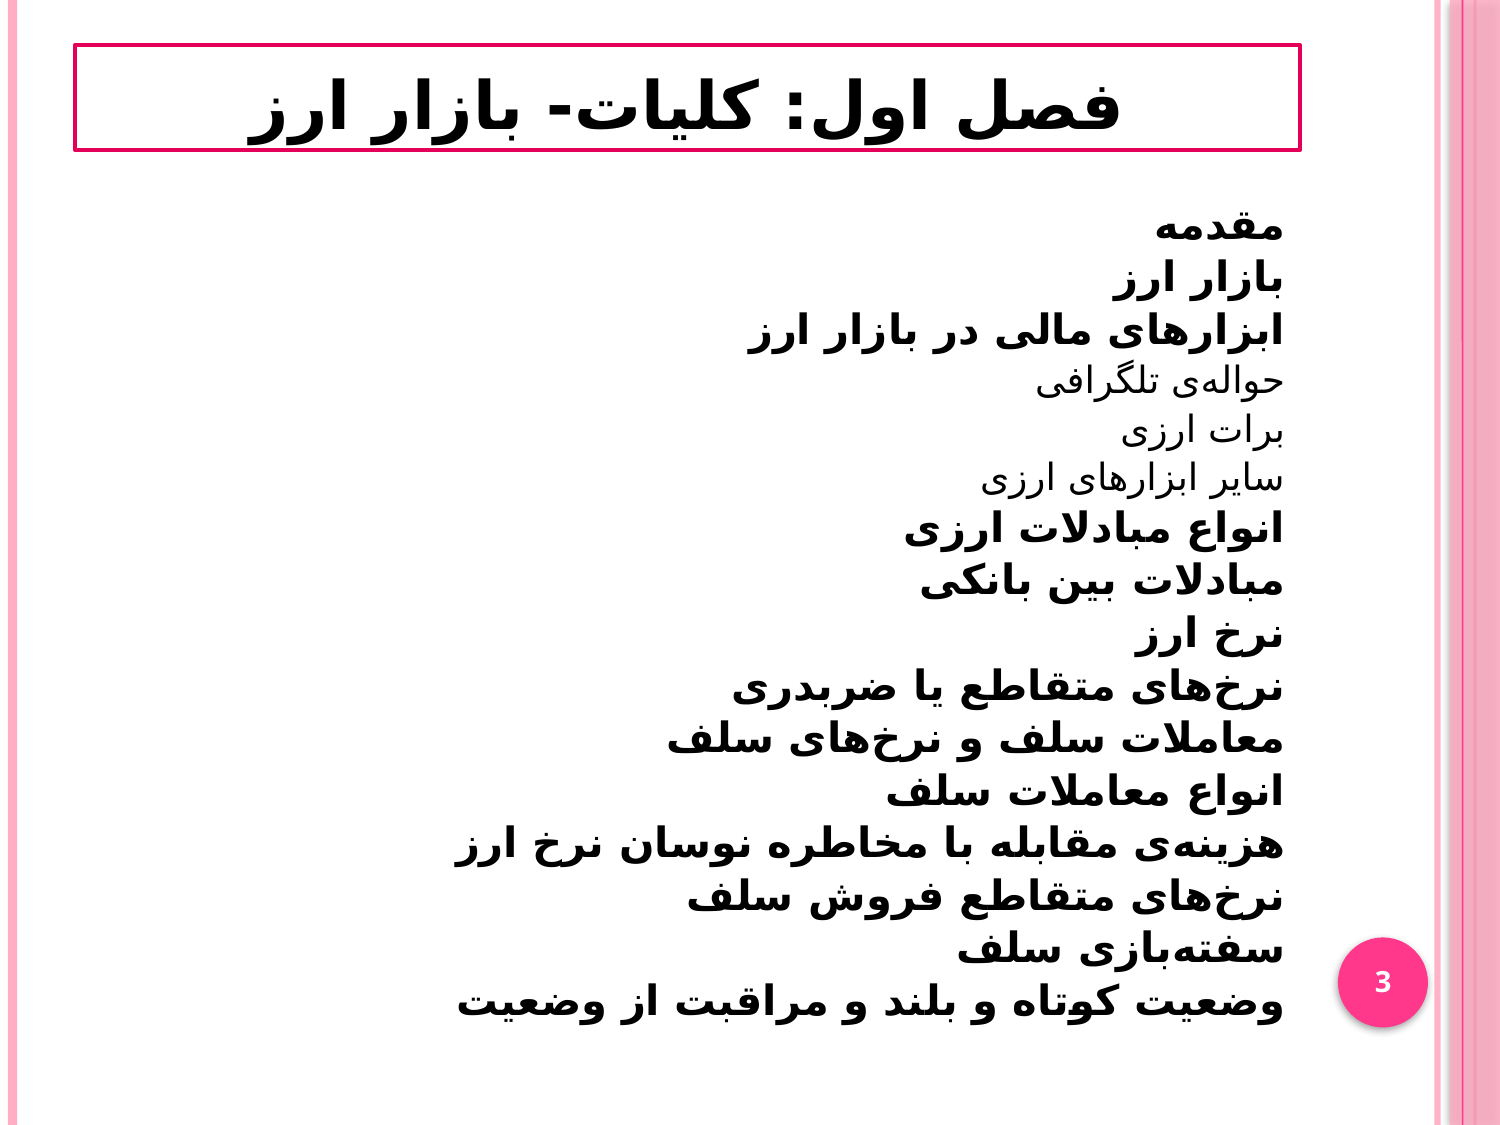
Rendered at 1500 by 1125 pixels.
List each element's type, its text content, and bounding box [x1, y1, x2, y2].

slide_number 3 [1333, 940, 1434, 1027]
title فصل اول: کلیات- بازار ارز [73, 43, 1302, 152]
list مقدمه بازار ارز ابزارهای مالی در بازار ارز حواله‌ی تلگرافی برات ارزی سایر ابزارهای ارزی انواع مبادلات ارزی مبادلات بین بانکی نرخ ارز نرخ‌های متقاطع یا ضربدری معاملات سلف و نرخ‌های سلف انواع معاملات سلف هزینه‌ی مقابله با مخاطره نوسان نرخ ارز نرخ‌های متقاطع فروش سلف سفته‌بازی سلف وضعیت کوتاه و بلند و مراقبت از وضعیت [37, 200, 1300, 1100]
